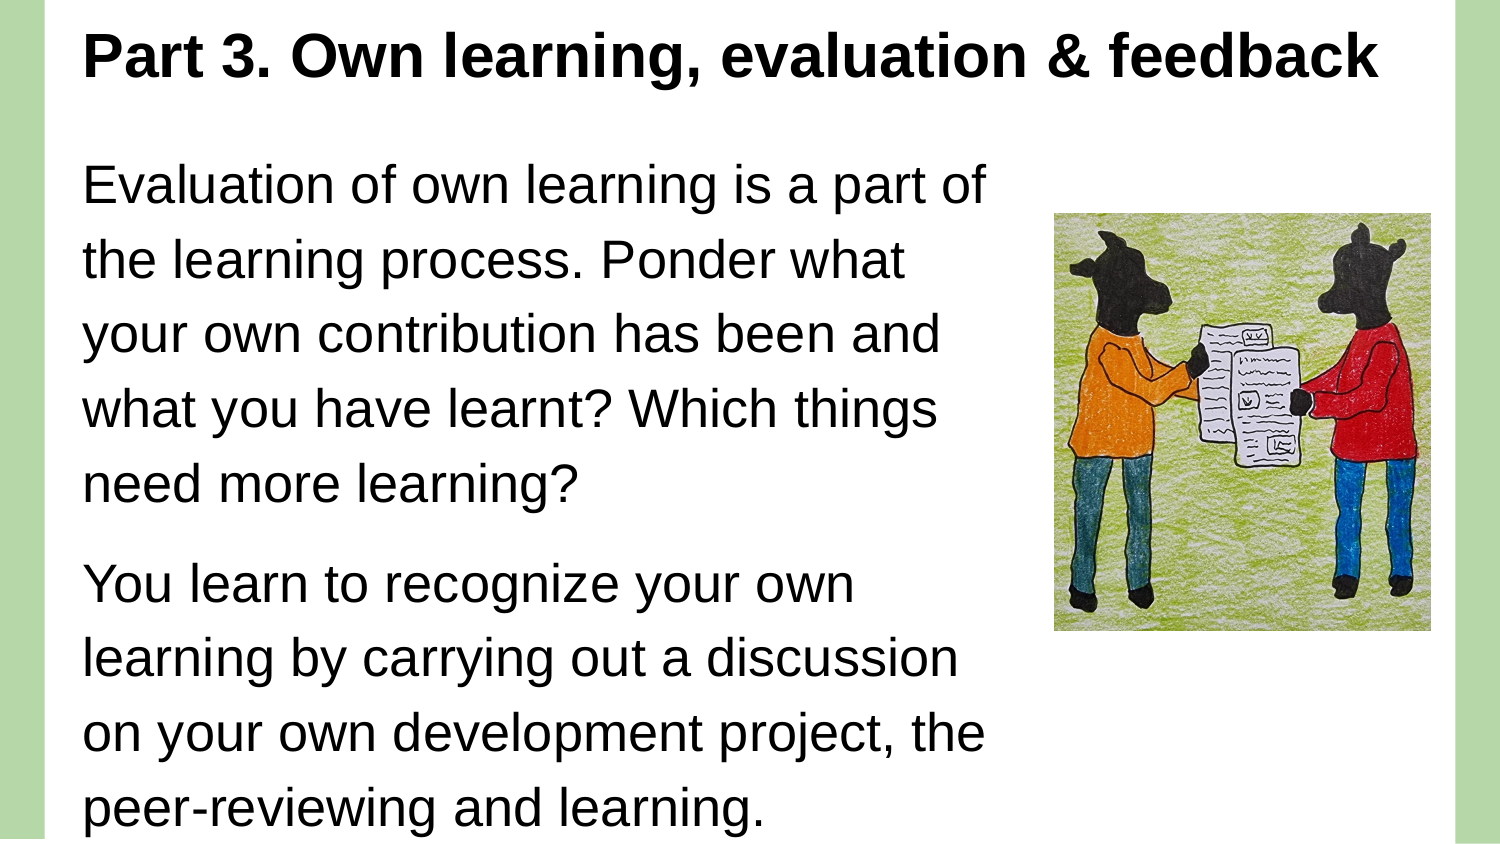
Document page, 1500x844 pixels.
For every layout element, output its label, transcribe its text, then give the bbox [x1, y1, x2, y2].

text_box [1455, 0, 1500, 844]
list Evaluation of own learning is a part of the learning process. Ponder what your own contribution has been and what you have learnt? Which things need more learning? You learn to recognize your own learning by carrying out a discussion on your own development project, the peer-reviewing and learning. [67, 124, 1029, 844]
text_box [0, 0, 45, 839]
picture [1053, 213, 1431, 631]
title Part 3. Own learning, evaluation & feedback [67, 0, 1455, 103]
